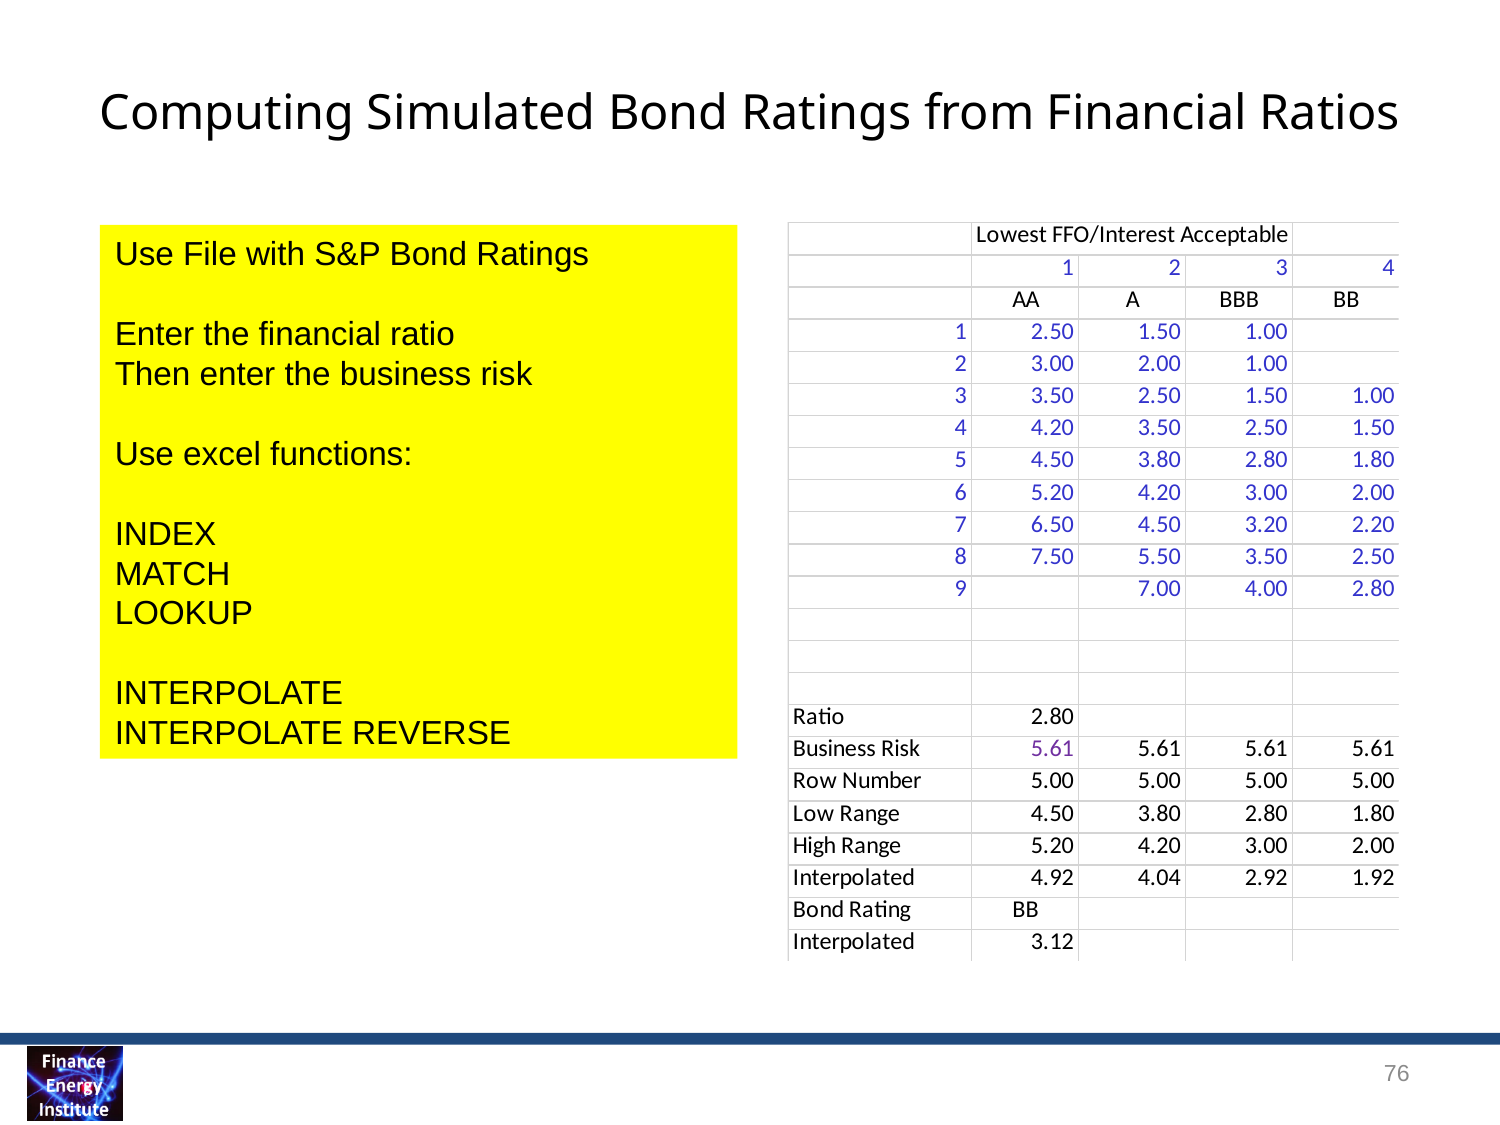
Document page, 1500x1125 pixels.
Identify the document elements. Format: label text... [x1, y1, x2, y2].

title Computing Simulated Bond Ratings from Financial Ratios [70, 56, 1430, 164]
slide_number 76 [1074, 1042, 1425, 1103]
picture [27, 1046, 123, 1121]
text_box Use File with S&P Bond Ratings Enter the financial ratio Then enter the business risk Use excel functions: INDEX MATCH LOOKUP INTERPOLATE INTERPOLATE REVERSE [99, 224, 738, 759]
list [787, 221, 1401, 963]
